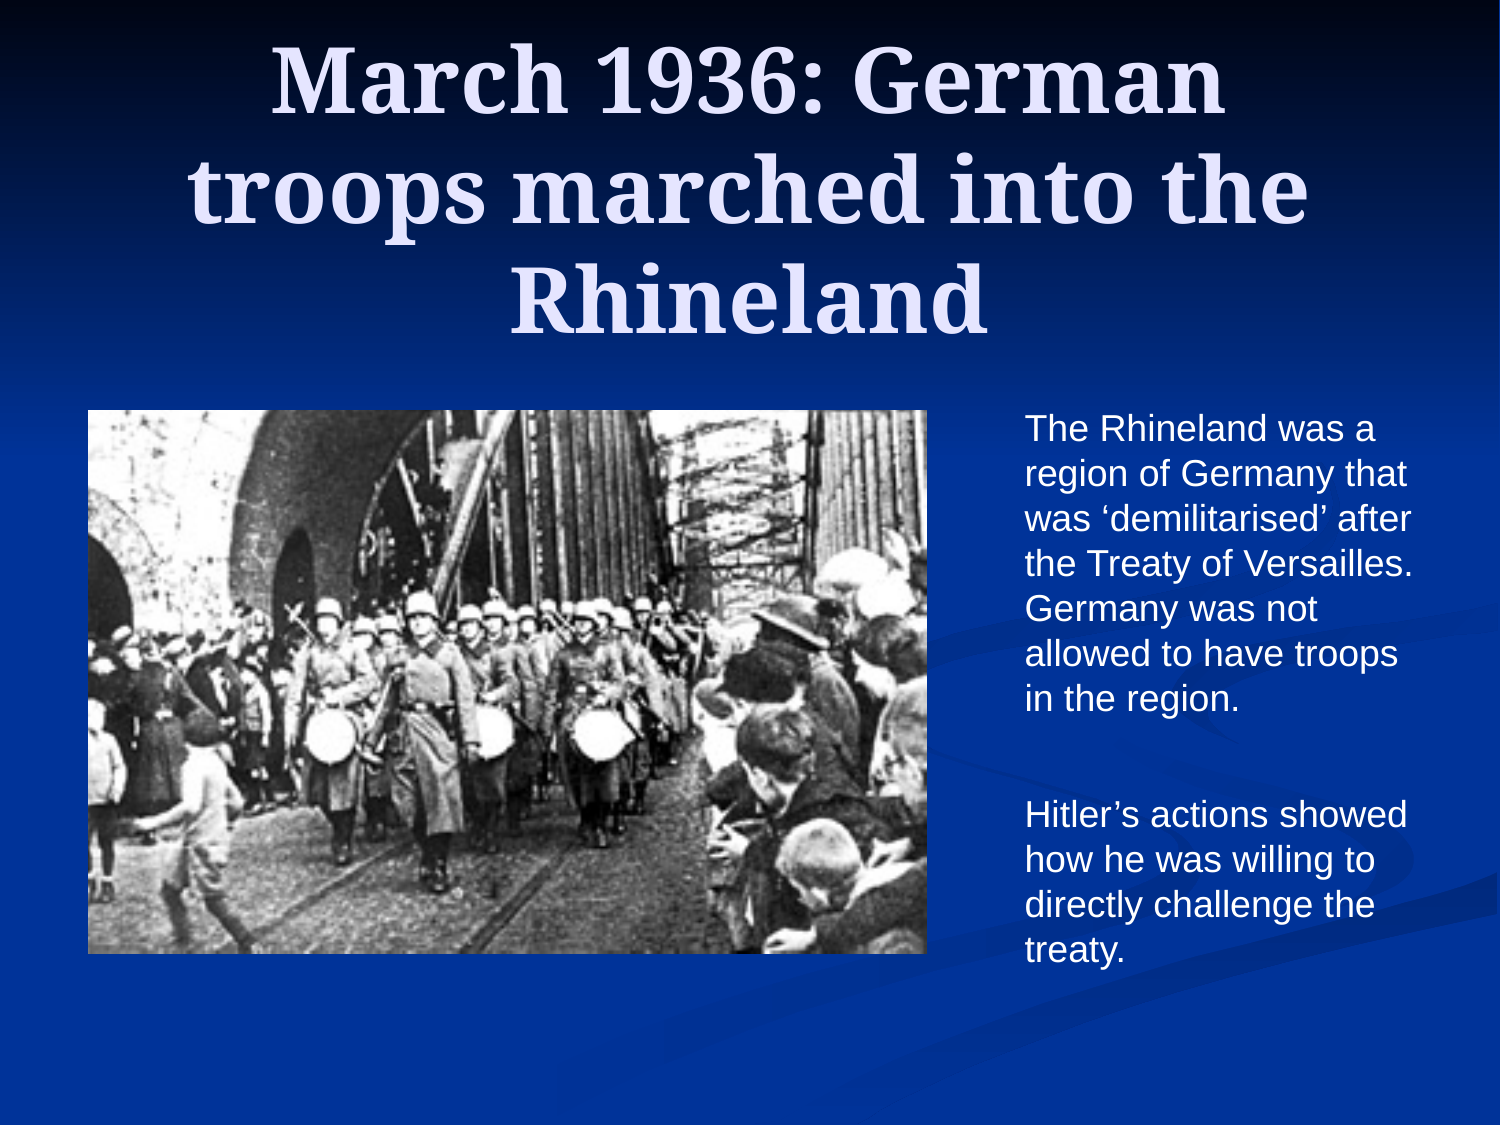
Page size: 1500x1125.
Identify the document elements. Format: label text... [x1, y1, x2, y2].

title March 1936: German troops marched into the Rhineland [111, 66, 1388, 308]
picture [88, 410, 928, 954]
text_box The Rhineland was a region of Germany that was ‘demilitarised’ after the Treaty of Versailles. Germany was not allowed to have troops in the region. Hitler’s actions showed how he was willing to directly challenge the treaty. [1009, 397, 1447, 977]
